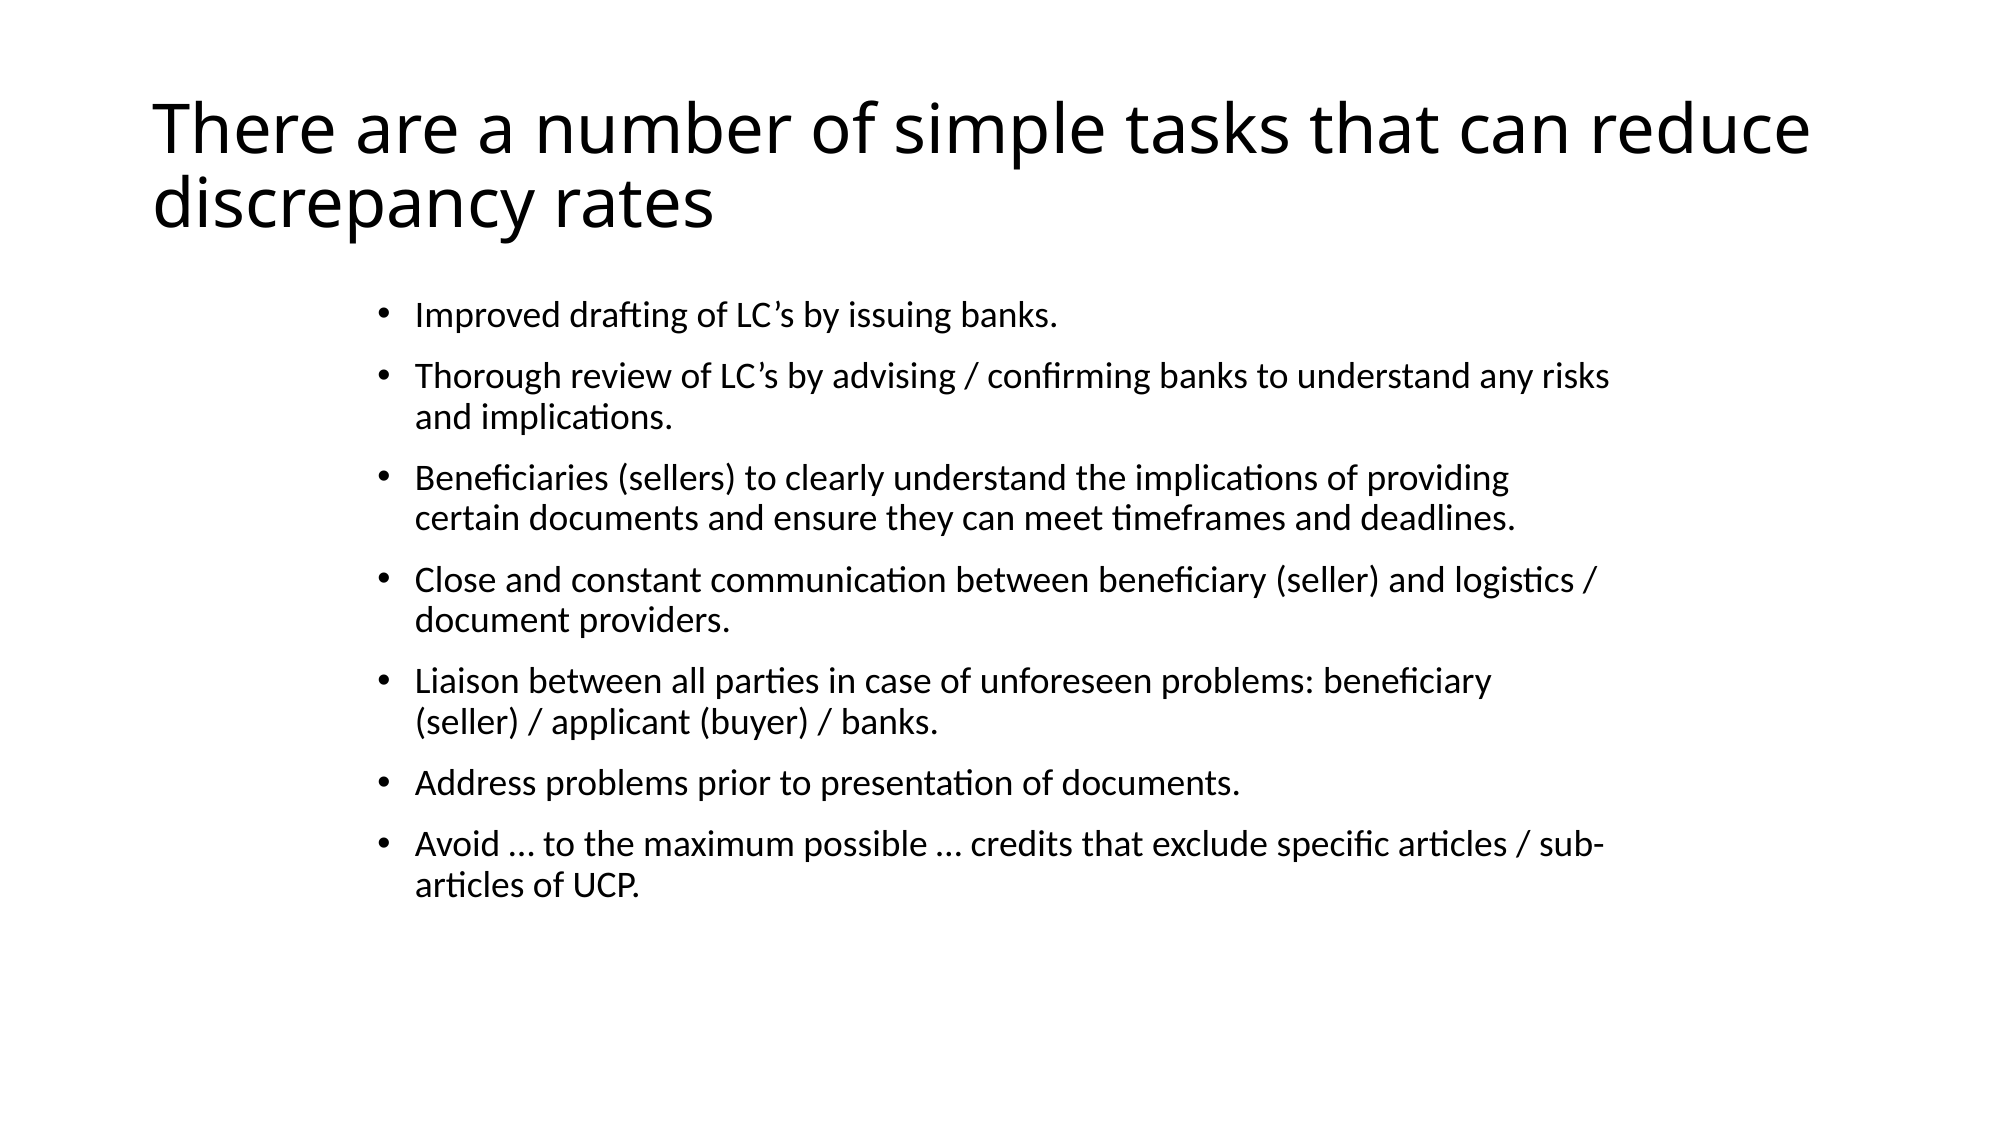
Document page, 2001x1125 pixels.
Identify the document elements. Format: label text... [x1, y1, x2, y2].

list Improved drafting of LC’s by issuing banks. Thorough review of LC’s by advising / confirming banks to understand any risks and implications. Beneficiaries (sellers) to clearly understand the implications of providing certain documents and ensure they can meet timeframes and deadlines. Close and constant communication between beneficiary (seller) and logistics / document providers. Liaison between all parties in case of unforeseen problems: beneficiary (seller) / applicant (buyer) / banks. Address problems prior to presentation of documents. Avoid … to the maximum possible … credits that exclude specific articles / sub-articles of UCP. [362, 287, 1638, 1000]
title There are a number of simple tasks that can reduce discrepancy rates [137, 59, 1863, 278]
